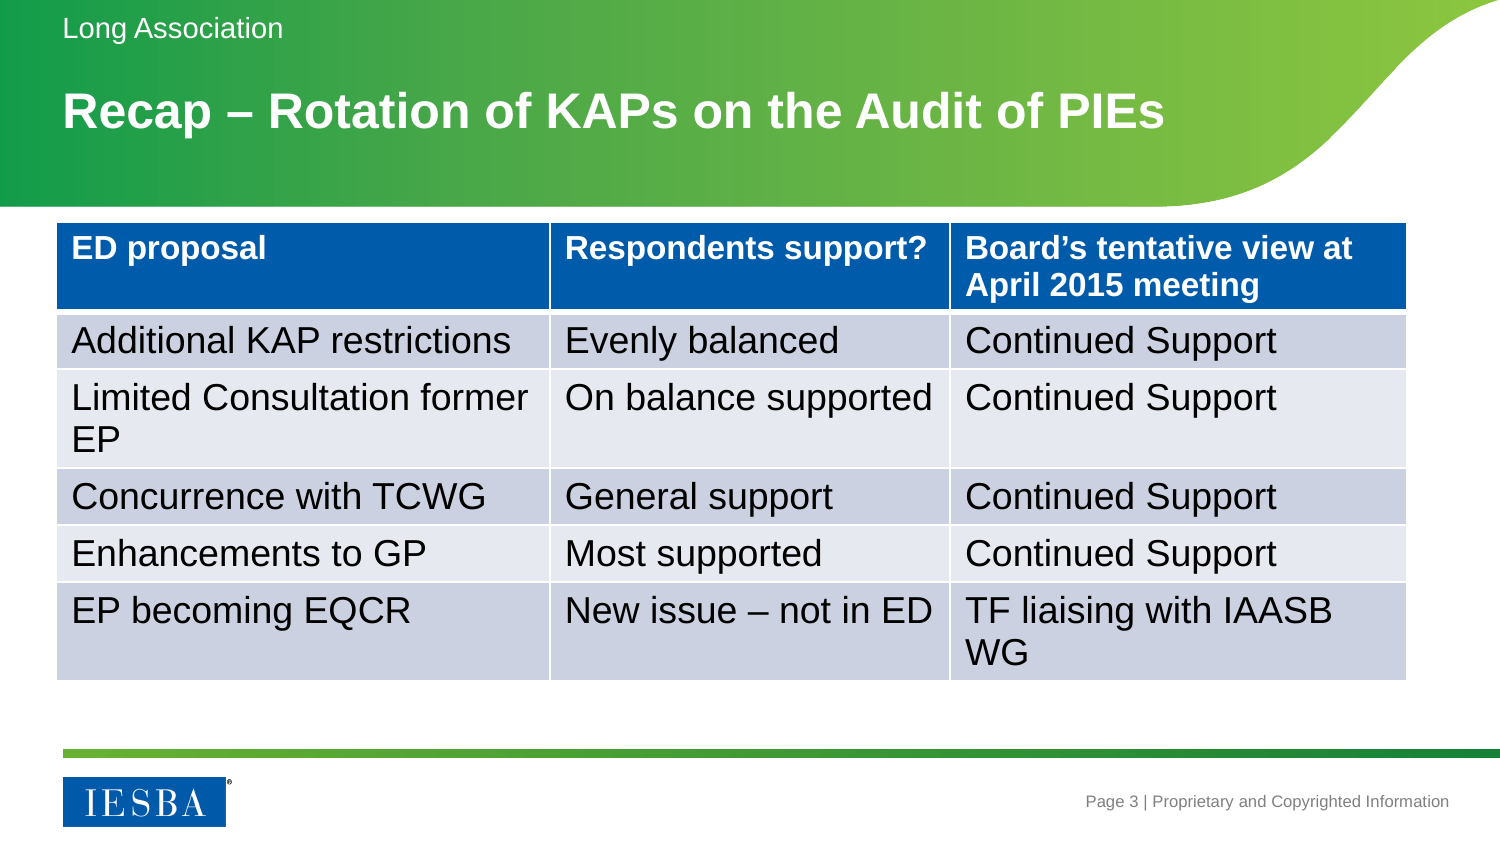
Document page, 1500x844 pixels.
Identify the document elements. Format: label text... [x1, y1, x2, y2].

table_header ED proposal [57, 223, 549, 309]
table_cell Most supported [551, 526, 949, 581]
table_cell General support [551, 469, 949, 524]
table_cell EP becoming EQCR [57, 583, 549, 680]
table_cell Limited Consultation former EP [57, 370, 549, 467]
table_header Board’s tentative view at April 2015 meeting [951, 223, 1406, 309]
table_header Respondents support? [551, 223, 949, 309]
table_cell Evenly balanced [551, 315, 949, 368]
table_cell Continued Support [951, 526, 1406, 581]
picture [63, 777, 232, 827]
table_cell Concurrence with TCWG [57, 469, 549, 524]
table_cell TF liaising with IAASB WG [951, 583, 1406, 680]
subtitle Long Association [62, 9, 500, 38]
table_cell New issue – not in ED [551, 583, 949, 680]
table_cell Continued Support [951, 370, 1406, 467]
table_cell Continued Support [951, 469, 1406, 524]
table_cell Enhancements to GP [57, 526, 549, 581]
table_cell Additional KAP restrictions [57, 315, 549, 368]
table_cell Continued Support [951, 315, 1406, 368]
title Recap – Rotation of KAPs on the Audit of PIEs [62, 75, 1300, 142]
table_cell On balance supported [551, 370, 949, 467]
picture [0, 0, 1500, 207]
